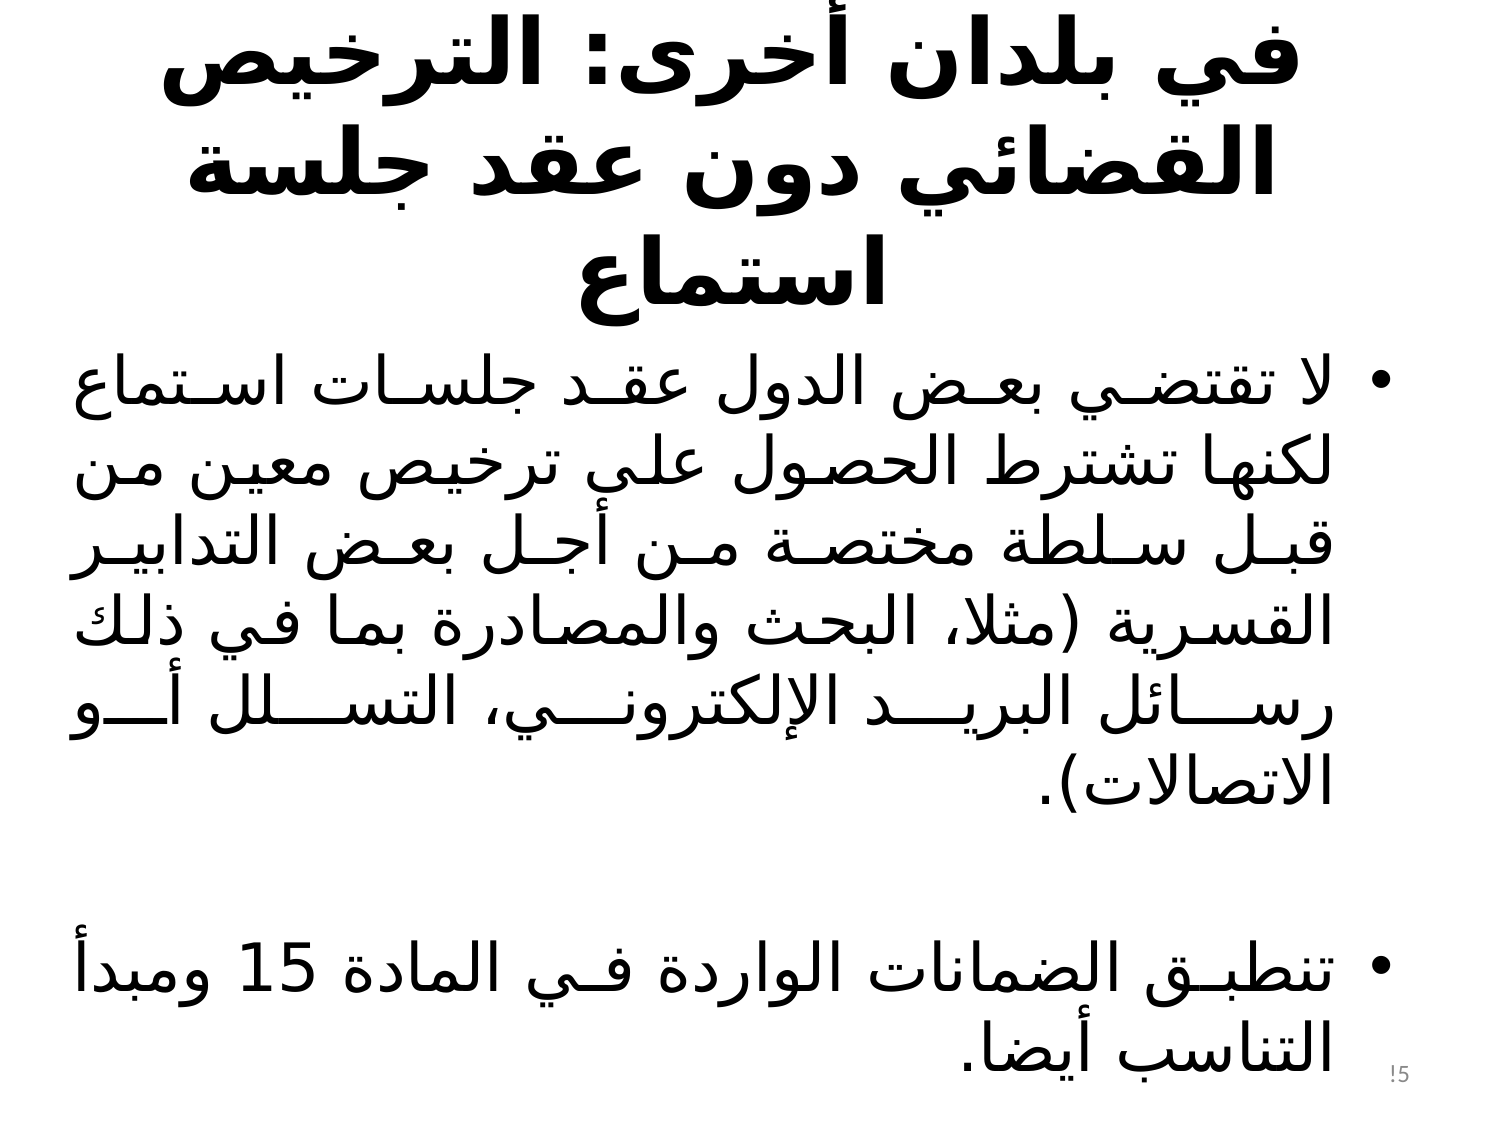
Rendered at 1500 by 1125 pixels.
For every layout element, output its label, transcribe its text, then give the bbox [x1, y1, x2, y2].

text_box لا تقتضي بعض الدول عقد جلسات استماع لكنها تشترط الحصول على ترخيص معين من قبل سلطة مختصة من أجل بعض التدابير القسرية (مثلا، البحث والمصادرة بما في ذلك رسائل البريد الإلكتروني، التسلل أو الاتصالات). تنطبق الضمانات الواردة في المادة 15 ومبدأ التناسب أيضا. [57, 330, 1408, 1072]
title في بلدان أخرى: الترخيص القضائي دون عقد جلسة استماع [57, 62, 1408, 254]
slide_number !5 [1074, 1042, 1425, 1103]
